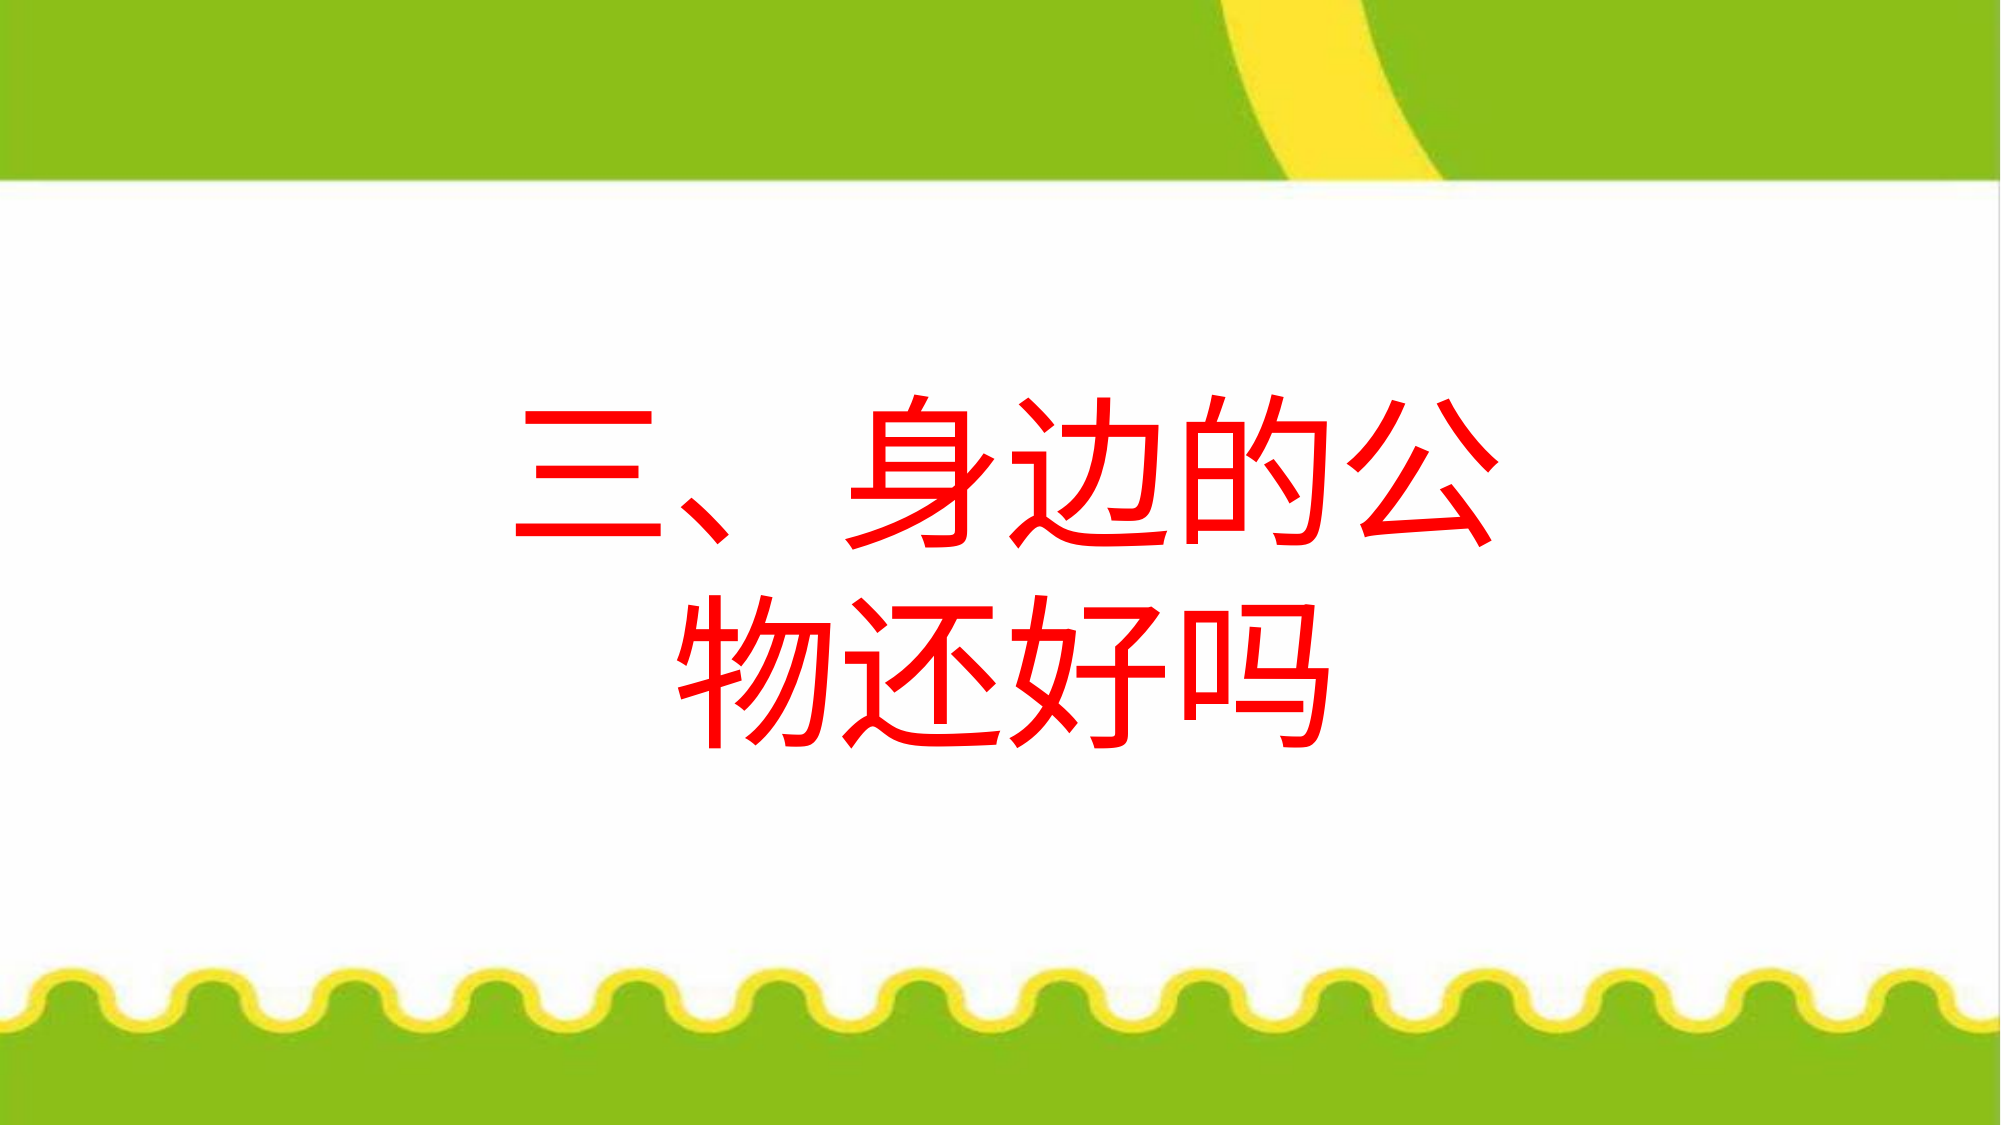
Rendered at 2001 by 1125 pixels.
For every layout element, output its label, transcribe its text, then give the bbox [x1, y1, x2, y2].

text_box 三、身边的公物还好吗 [456, 361, 1556, 777]
picture [0, 0, 2001, 1125]
